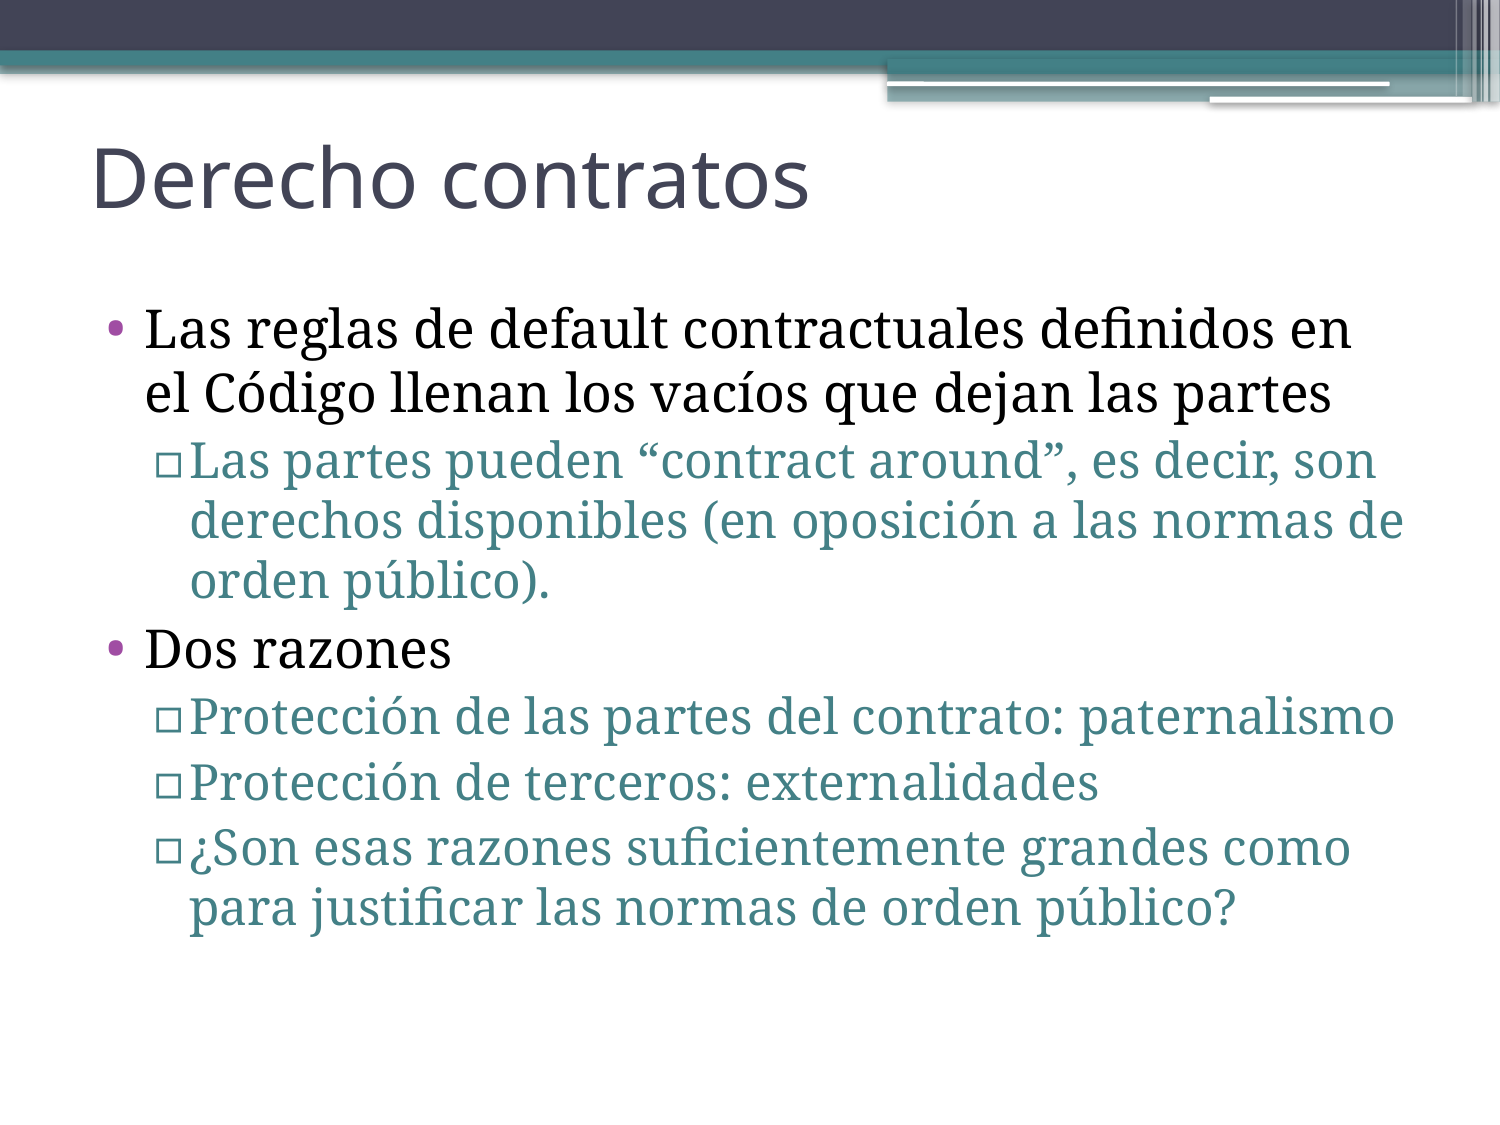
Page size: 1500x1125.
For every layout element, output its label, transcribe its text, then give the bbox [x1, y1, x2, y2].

title Derecho contratos [75, 87, 1425, 263]
list Las reglas de default contractuales definidos en el Código llenan los vacíos que dejan las partes Las partes pueden “contract around”, es decir, son derechos disponibles (en oposición a las normas de orden público). Dos razones Protección de las partes del contrato: paternalismo Protección de terceros: externalidades ¿Son esas razones suficientemente grandes como para justificar las normas de orden público? [75, 287, 1425, 1004]
